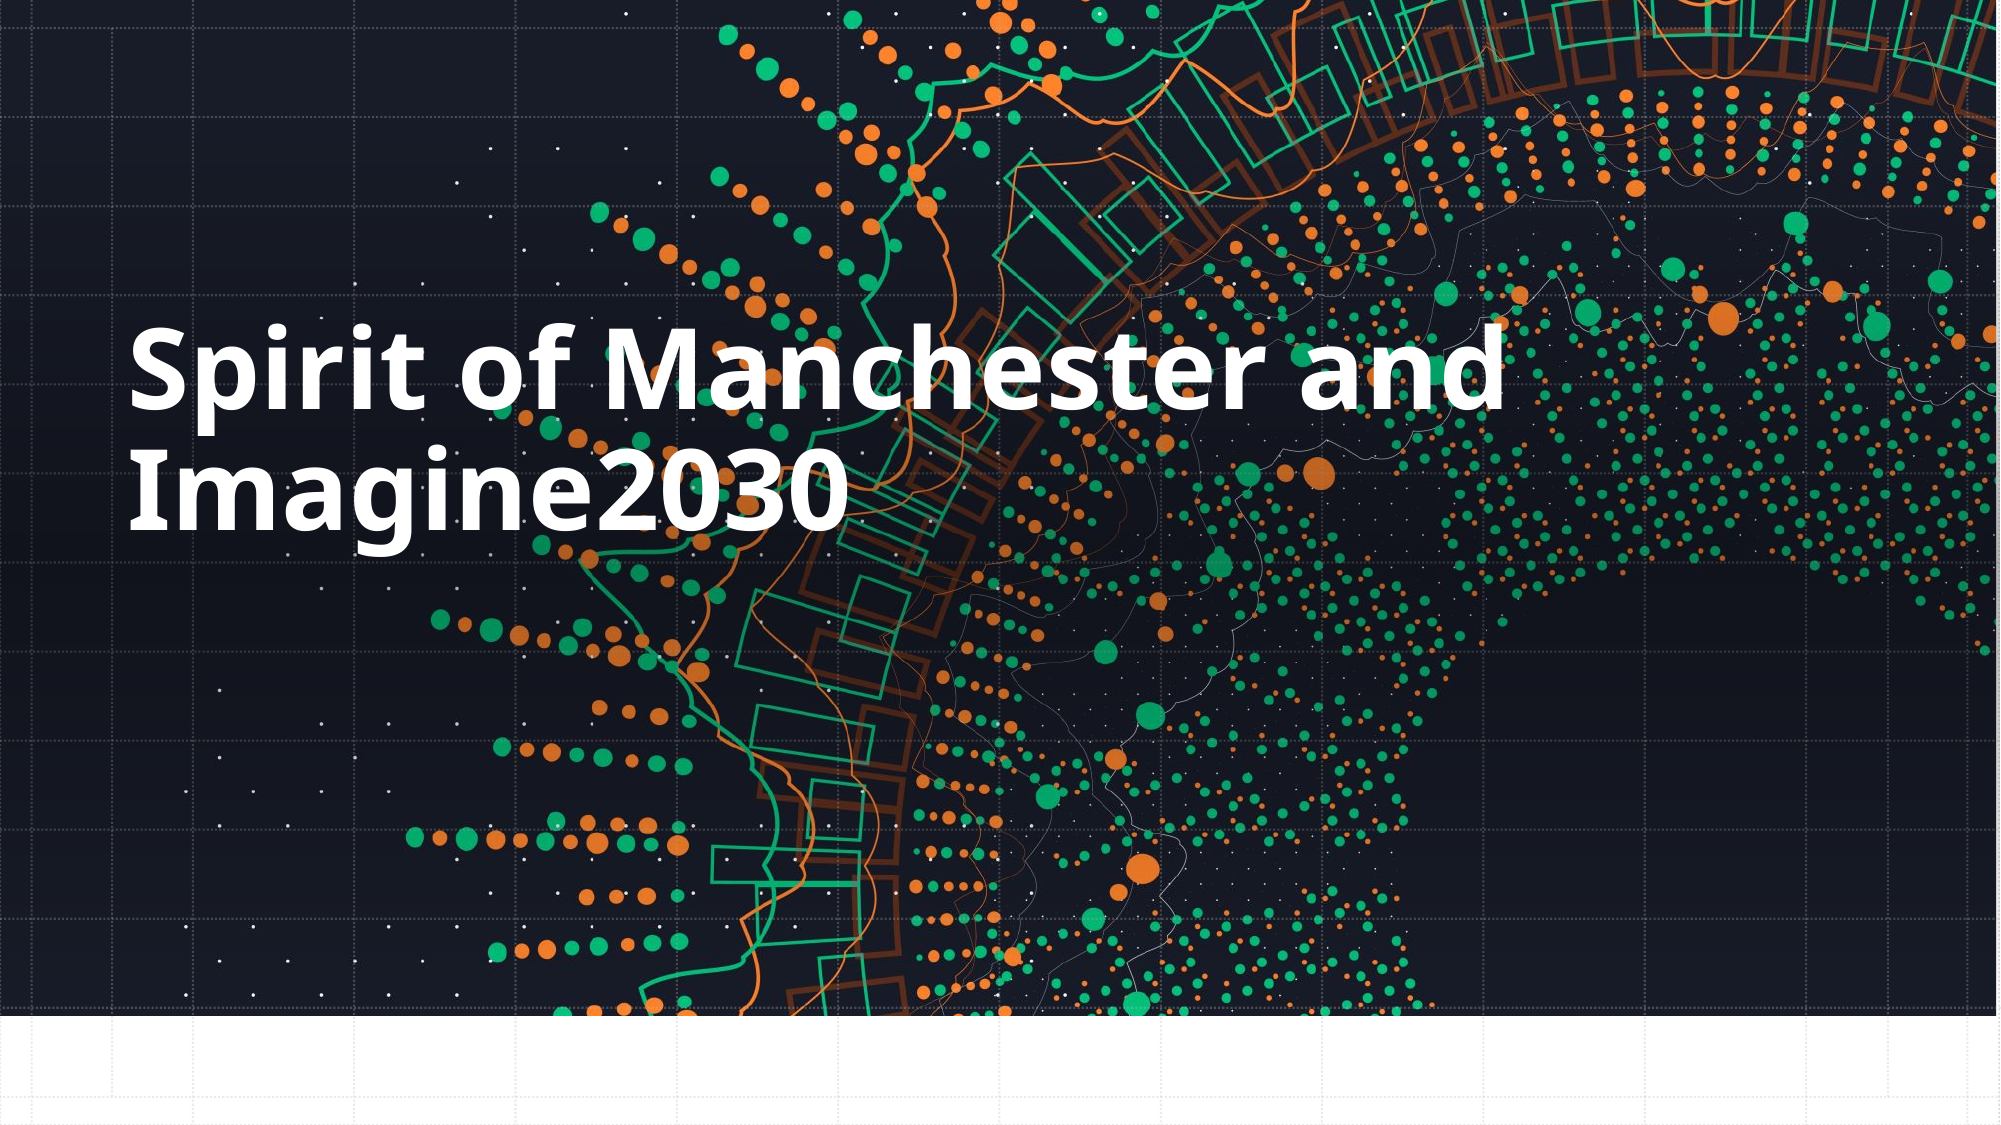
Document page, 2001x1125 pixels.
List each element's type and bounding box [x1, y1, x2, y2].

text_box [0, 0, 2000, 1125]
